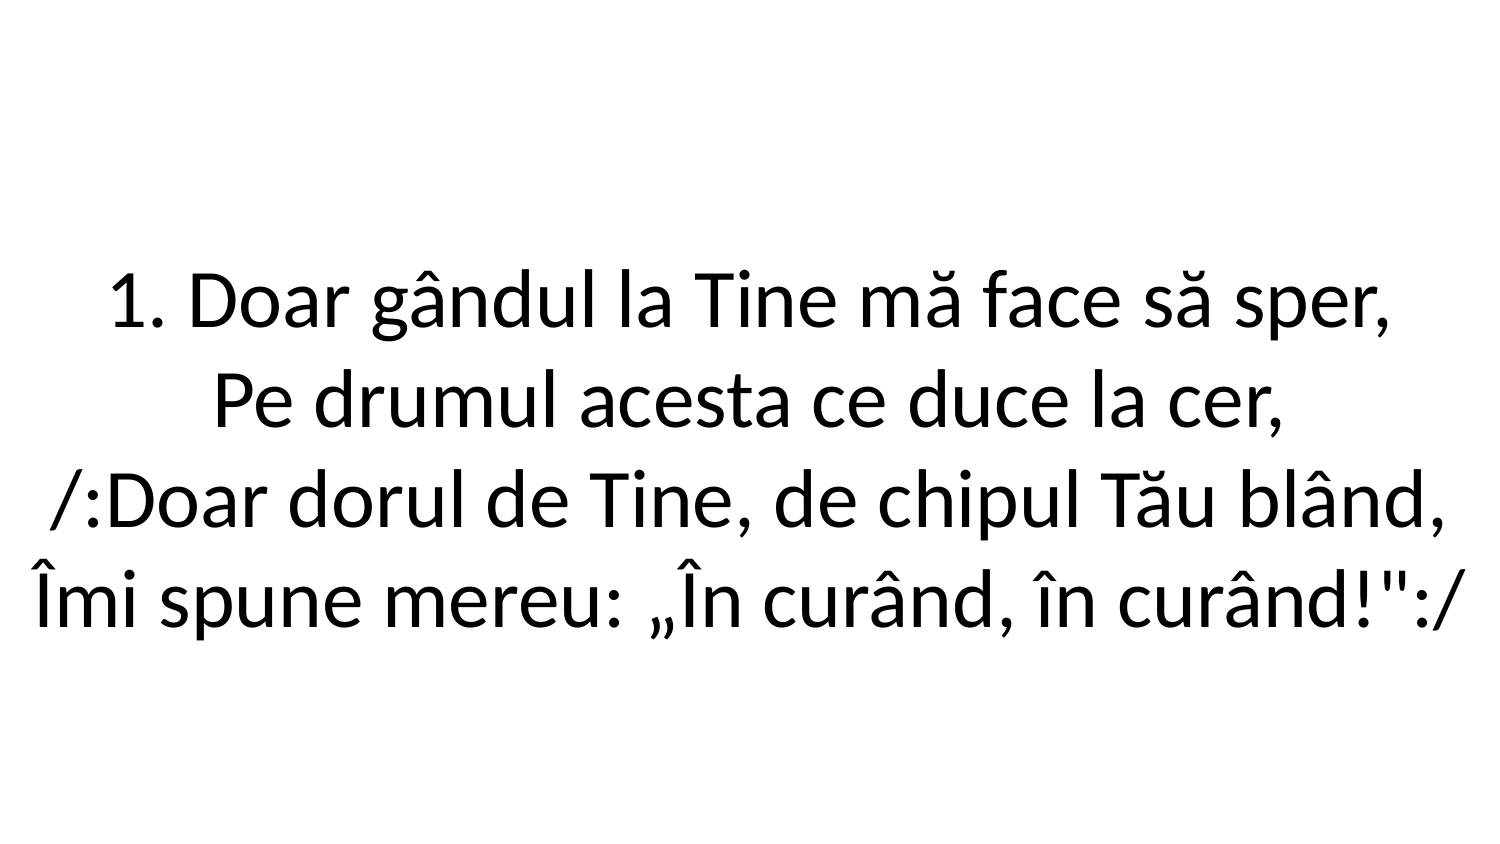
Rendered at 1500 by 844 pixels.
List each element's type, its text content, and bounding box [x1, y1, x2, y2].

text_box 1. Doar gândul la Tine mă face să sper, Pe drumul acesta ce duce la cer, /:Doar dorul de Tine, de chipul Tău blând, Îmi spune mereu: „În curând, în curând!":/ [18, 192, 1482, 652]
